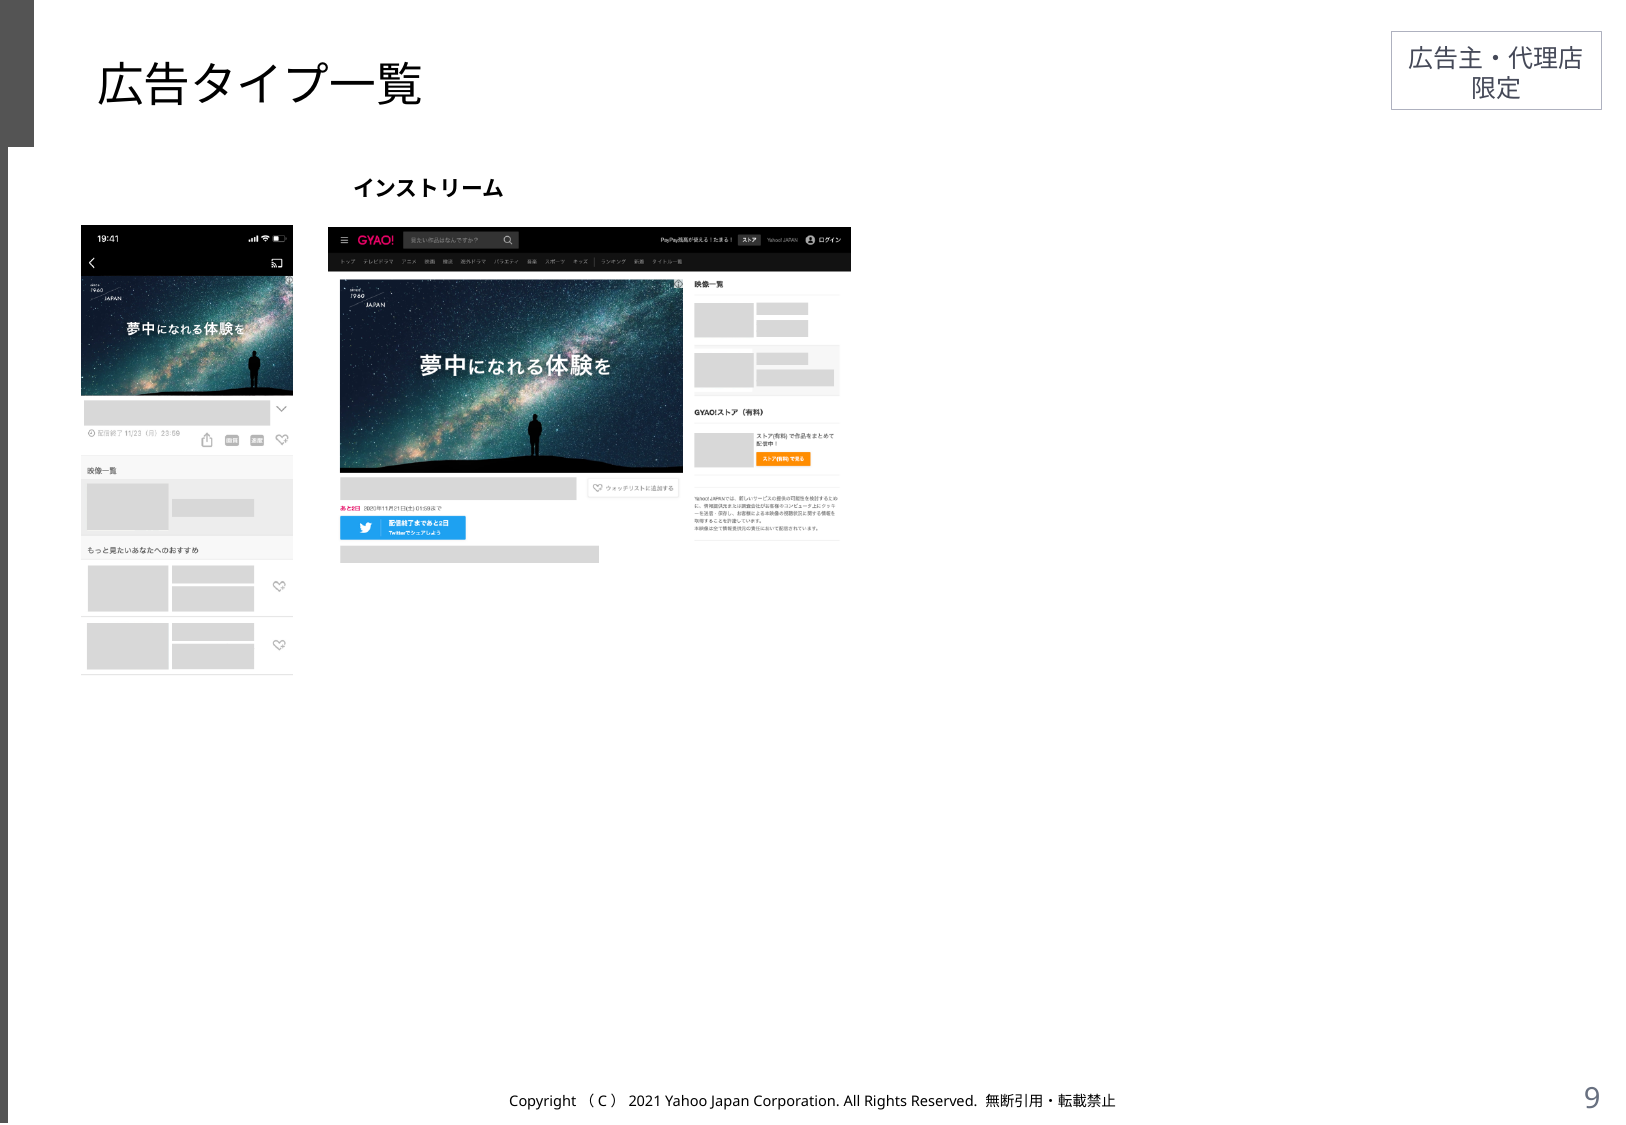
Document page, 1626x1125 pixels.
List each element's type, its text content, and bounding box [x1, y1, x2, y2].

picture [80, 225, 293, 678]
title 広告タイプ一覧 [82, 47, 1510, 119]
text_box インストリーム [338, 163, 519, 209]
picture [327, 227, 852, 563]
footer Copyright（C）2021 Yahoo Japan Corporation. All Rights Reserved. 無断引用・転載禁止 [458, 1070, 1167, 1125]
